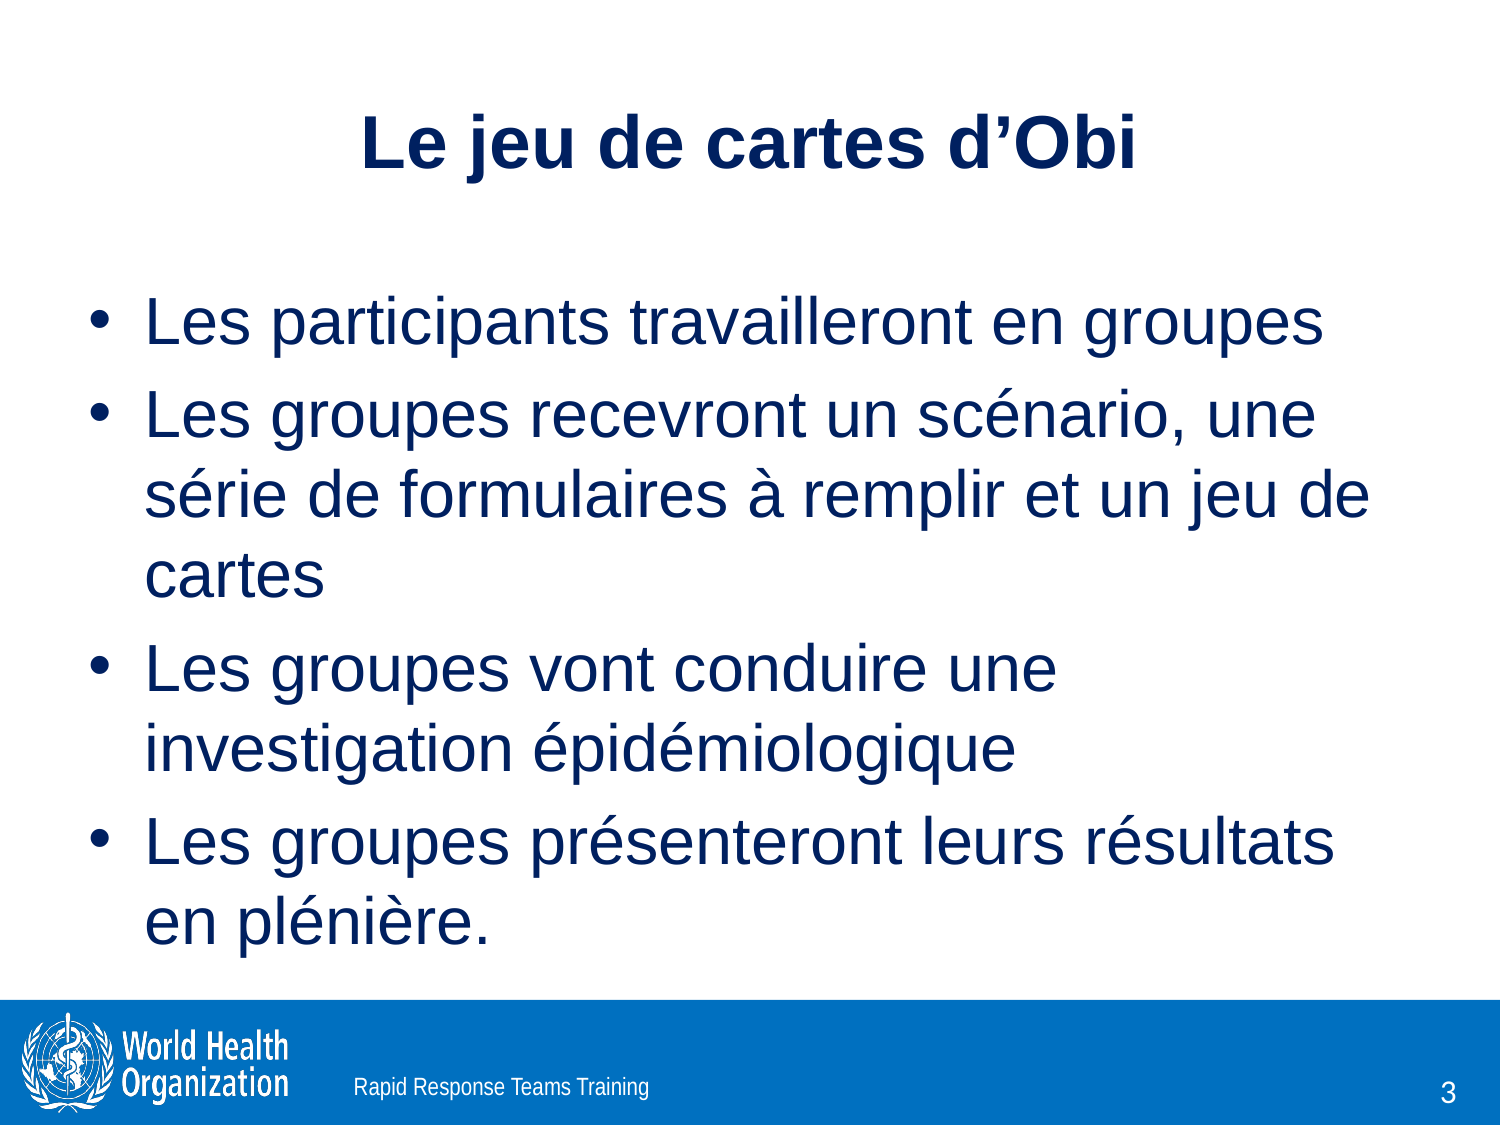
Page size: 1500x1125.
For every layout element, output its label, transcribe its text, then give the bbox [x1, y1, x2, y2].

list Les participants travailleront en groupes Les groupes recevront un scénario, une série de formulaires à remplir et un jeu de cartes Les groupes vont conduire une investigation épidémiologique Les groupes présenteront leurs résultats en plénière. [73, 270, 1424, 965]
title Le jeu de cartes d’Obi [75, 45, 1425, 233]
picture [21, 1012, 288, 1113]
